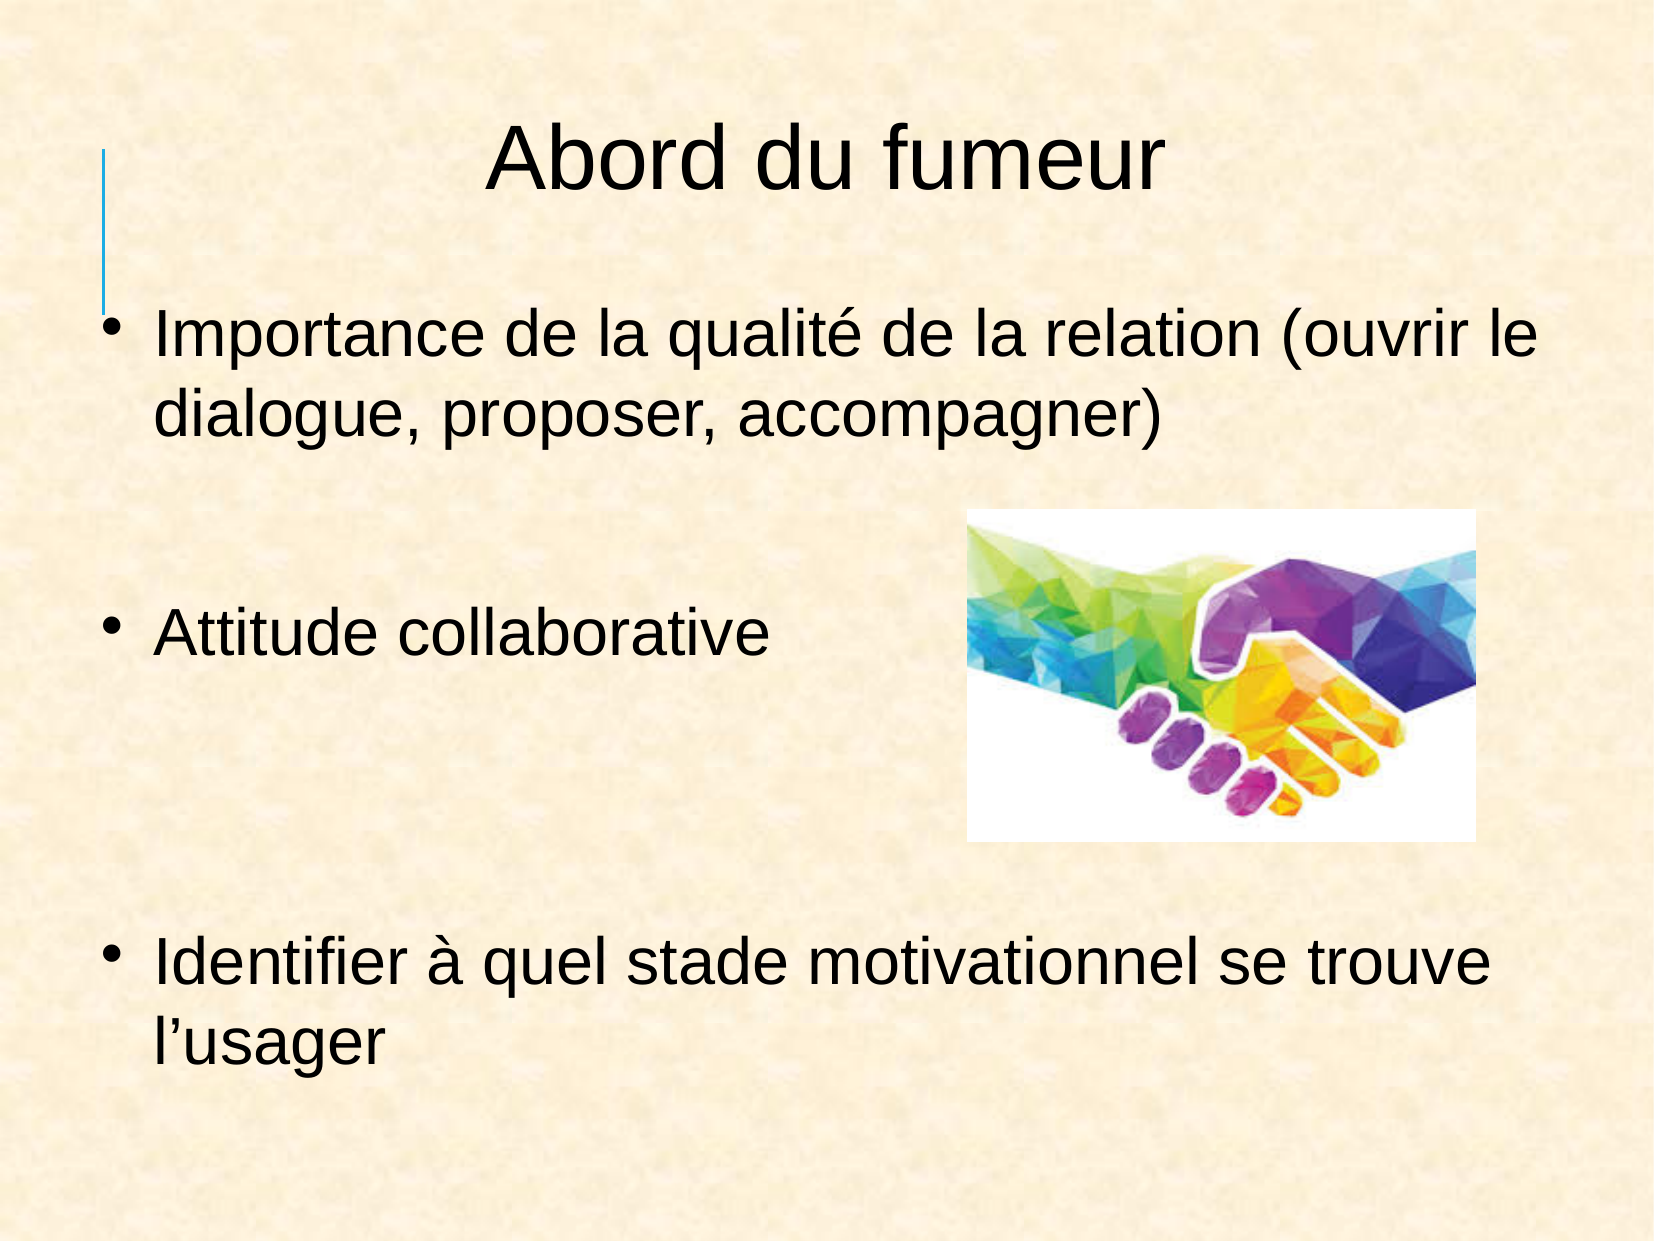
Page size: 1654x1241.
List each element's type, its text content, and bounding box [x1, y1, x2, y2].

text_box Abord du fumeur [82, 49, 1571, 257]
text_box Importance de la qualité de la relation (ouvrir le dialogue, proposer, accompagner) Attitude collaborative Identifier à quel stade motivationnel se trouve l’usager [82, 290, 1571, 1133]
picture [0, 0, 1654, 1241]
